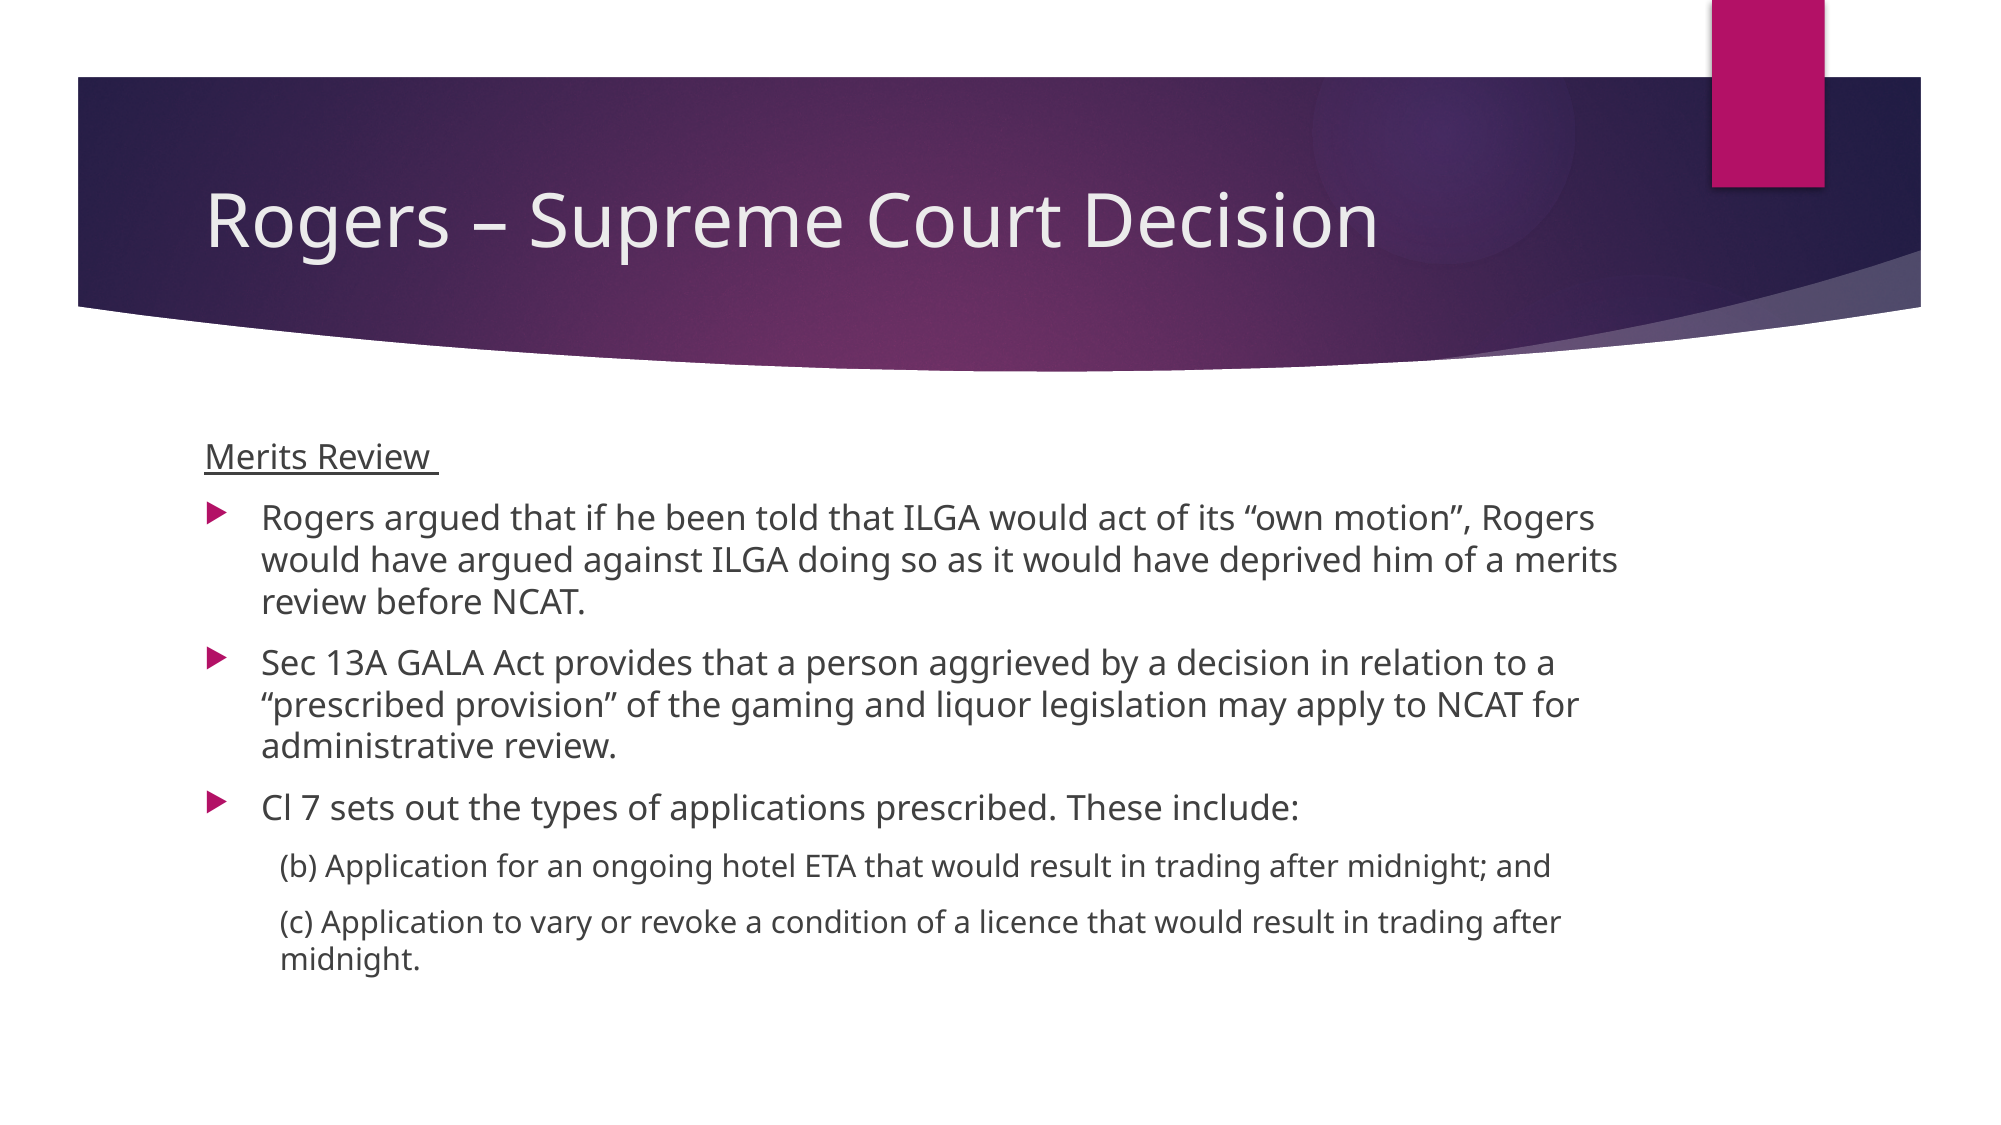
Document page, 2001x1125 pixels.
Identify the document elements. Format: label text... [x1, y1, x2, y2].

list Merits Review Rogers argued that if he been told that ILGA would act of its “own motion”, Rogers would have argued against ILGA doing so as it would have deprived him of a merits review before NCAT. Sec 13A GALA Act provides that a person aggrieved by a decision in relation to a “prescribed provision” of the gaming and liquor legislation may apply to NCAT for administrative review. Cl 7 sets out the types of applications prescribed. These include: (b) Application for an ongoing hotel ETA that would result in trading after midnight; and (c) Application to vary or revoke a condition of a licence that would result in trading after midnight. [189, 427, 1638, 988]
title Rogers – Supreme Court Decision [189, 159, 1627, 276]
